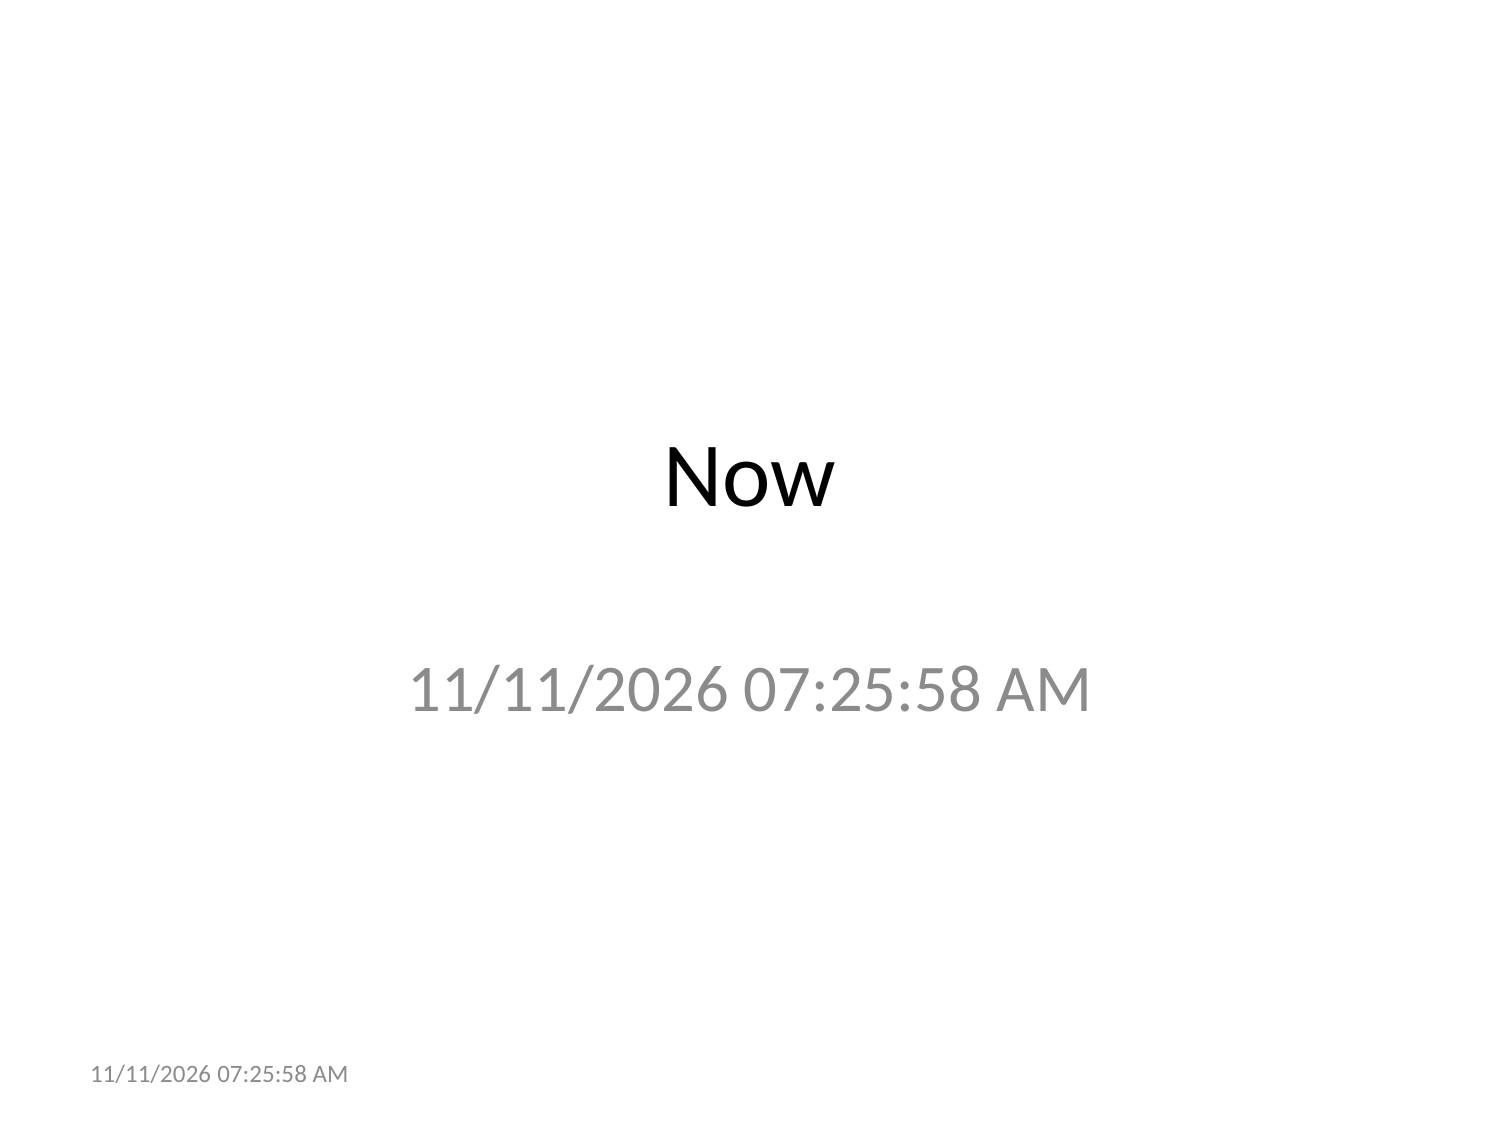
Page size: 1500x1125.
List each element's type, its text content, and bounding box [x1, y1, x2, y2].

subtitle 2011-12-19 10:20:04 AM [225, 637, 1275, 925]
title Now [112, 349, 1388, 591]
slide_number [75, 1042, 425, 1103]
